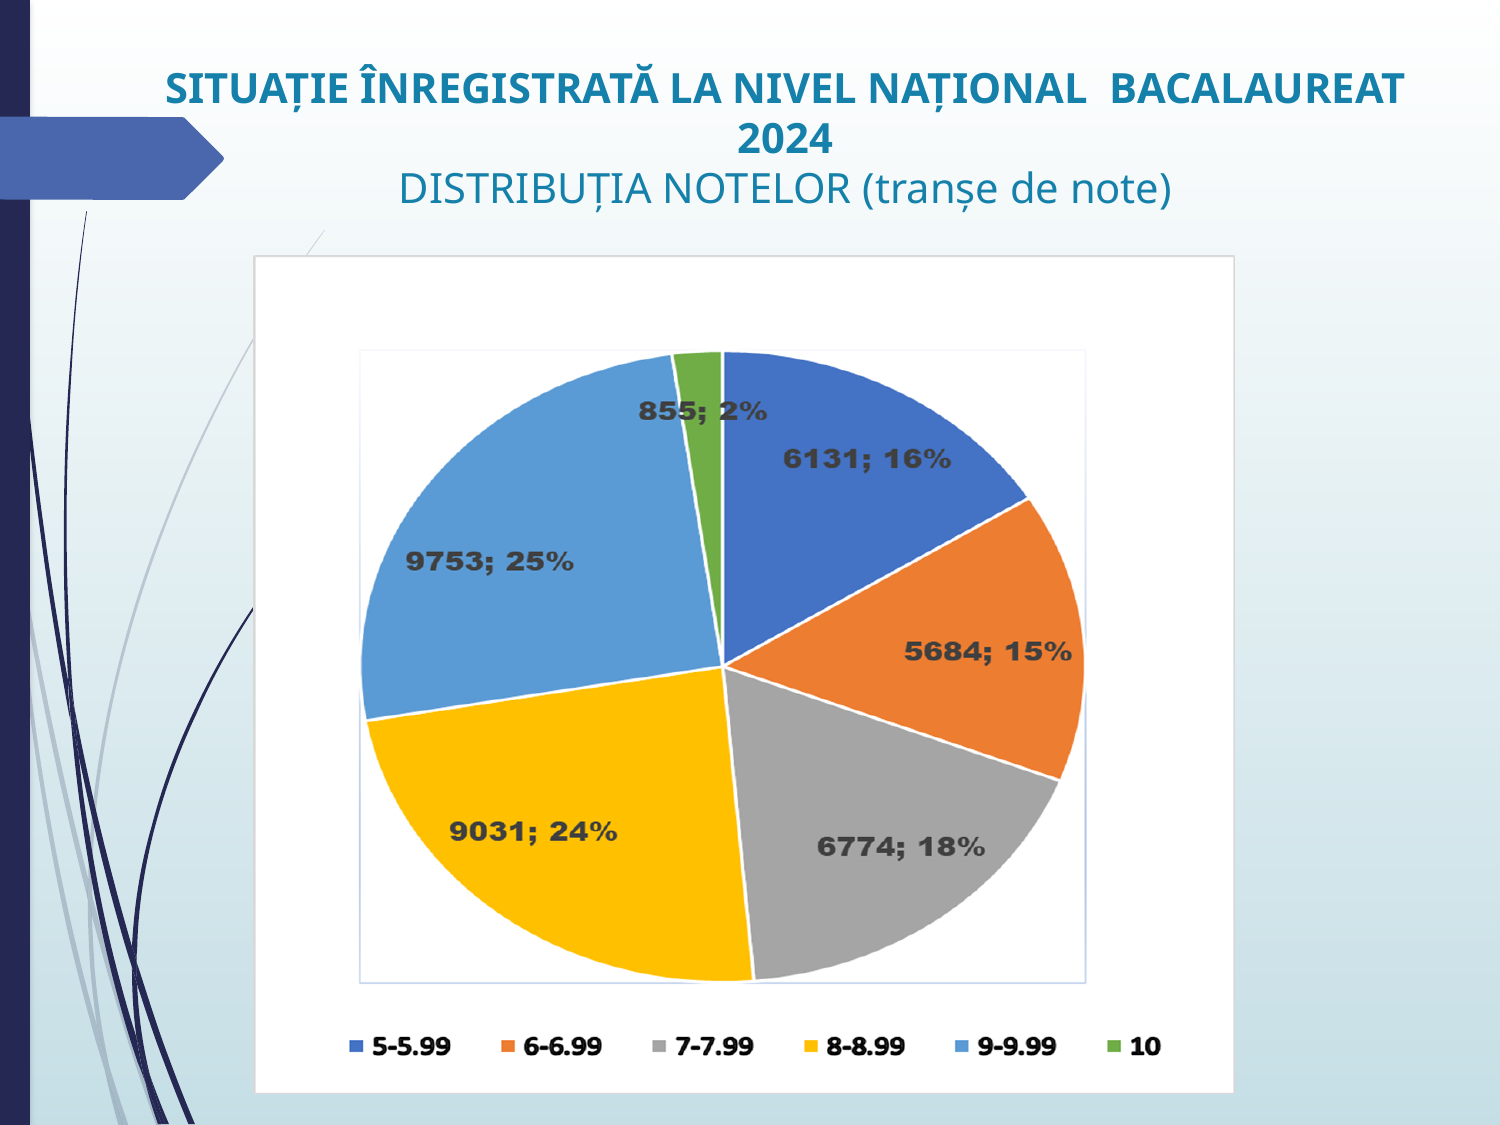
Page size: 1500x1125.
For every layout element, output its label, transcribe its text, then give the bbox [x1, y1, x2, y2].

title SITUAȚIE ÎNREGISTRATĂ LA NIVEL NAȚIONAL BACALAUREAT 2024 DISTRIBUȚIA NOTELOR (tranșe de note) [112, 54, 1459, 232]
picture [253, 255, 1235, 1095]
